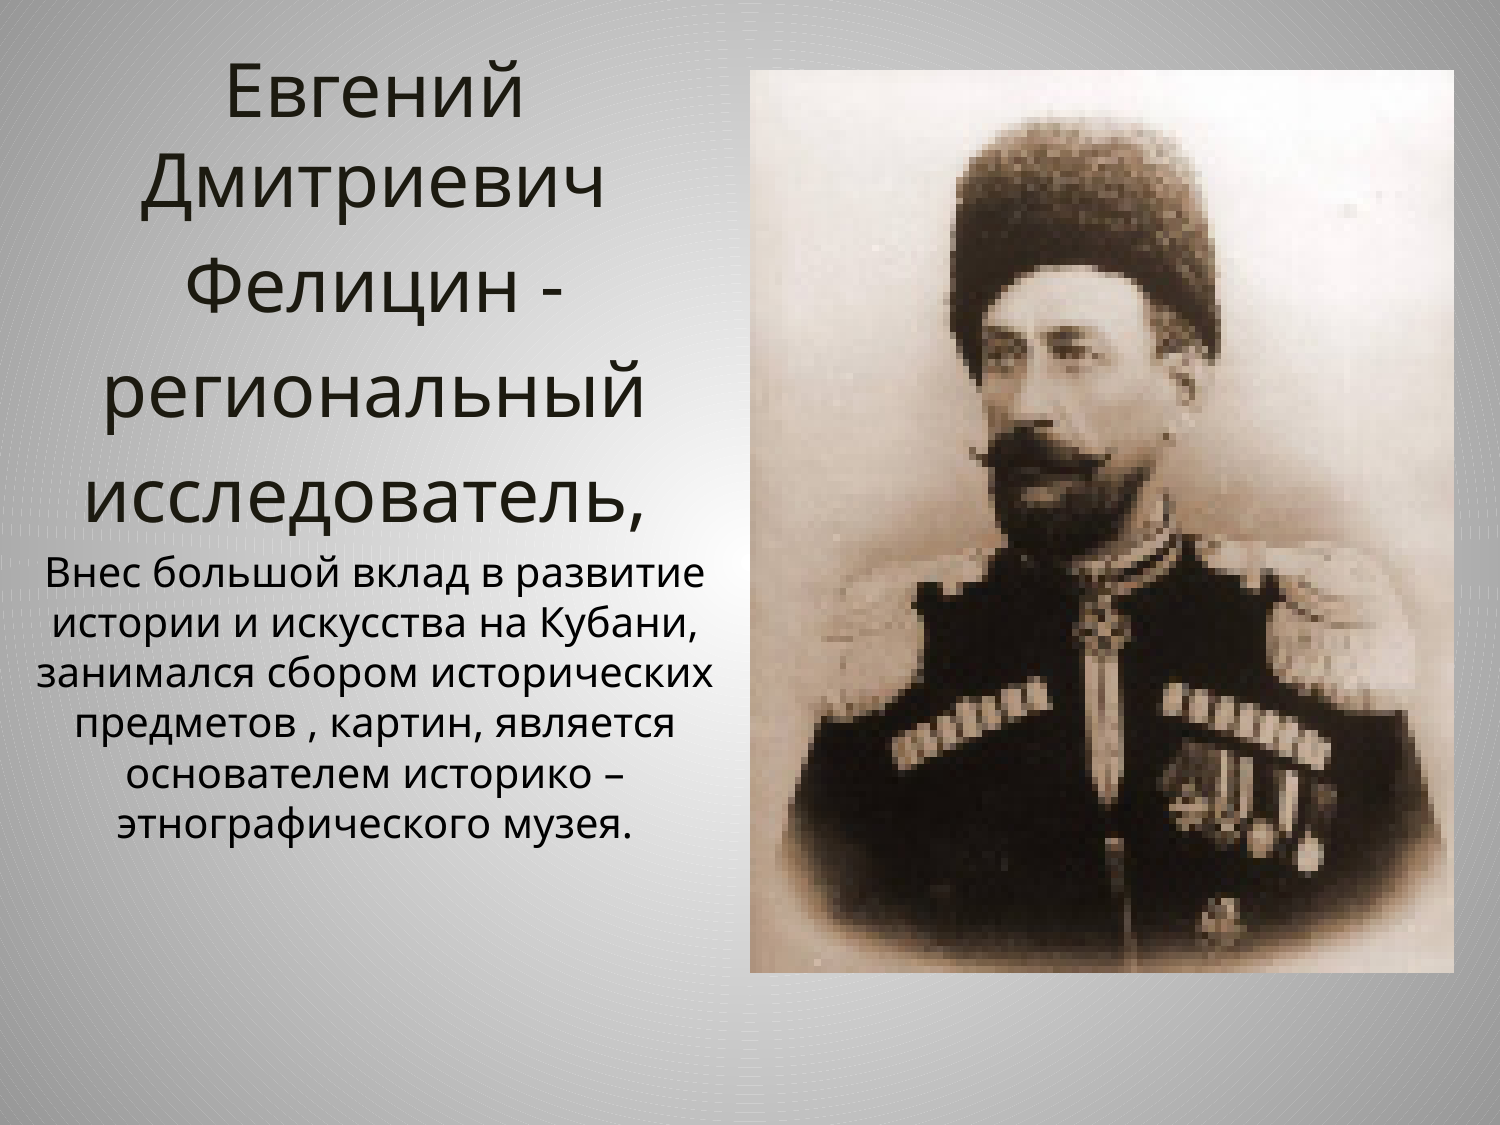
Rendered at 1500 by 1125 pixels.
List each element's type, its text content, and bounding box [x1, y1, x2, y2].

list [749, 70, 1454, 973]
list Евгений Дмитриевич Фелицин - региональный исследователь, Внес большой вклад в развитие истории и искусства на Кубани, занимался сбором исторических предметов , картин, является основателем историко –этнографического музея. [0, 35, 750, 1005]
